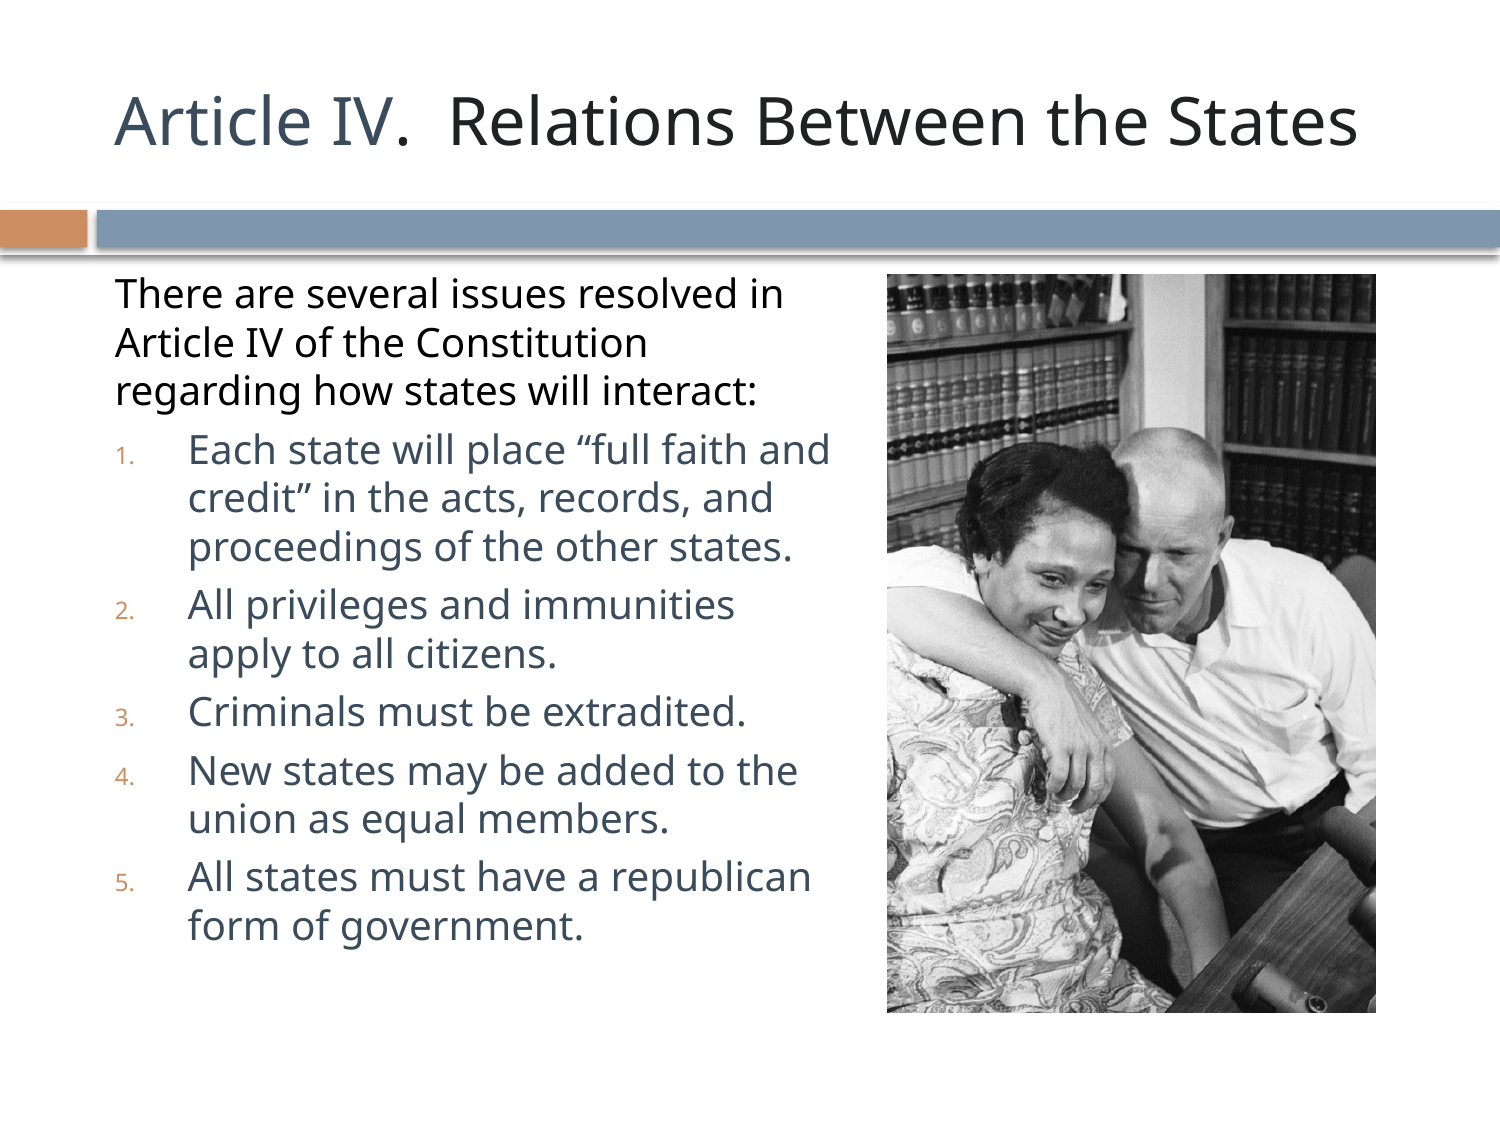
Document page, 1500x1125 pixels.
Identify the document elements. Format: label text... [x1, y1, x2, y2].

title Article IV. Relations Between the States [99, 37, 1438, 200]
list There are several issues resolved in Article IV of the Constitution regarding how states will interact: Each state will place “full faith and credit” in the acts, records, and proceedings of the other states. All privileges and immunities apply to all citizens. Criminals must be extradited. New states may be added to the union as equal members. All states must have a republican form of government. [99, 260, 850, 1011]
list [887, 274, 1377, 1013]
